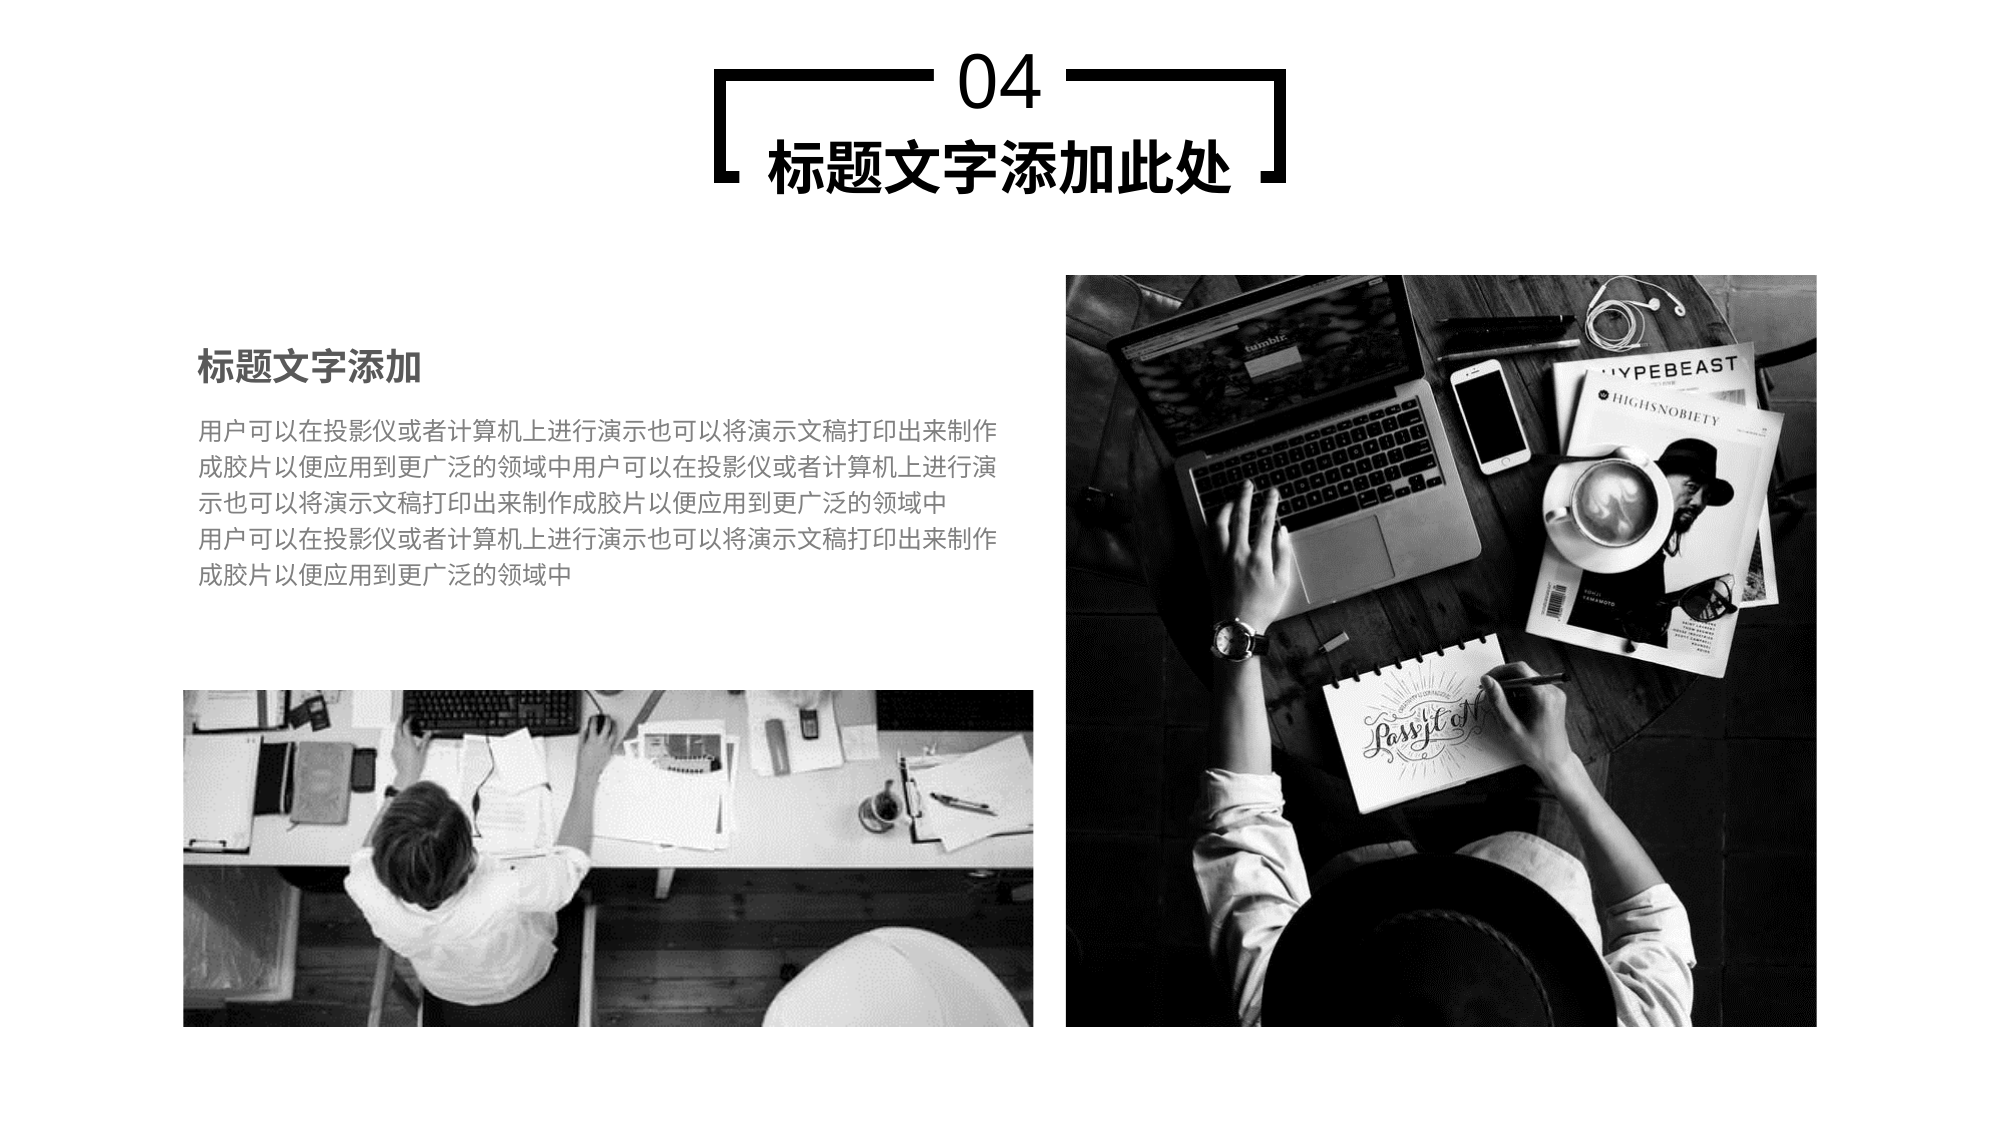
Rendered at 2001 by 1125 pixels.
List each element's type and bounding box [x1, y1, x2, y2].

text_box [183, 326, 1034, 597]
picture [183, 690, 1034, 1027]
picture [1065, 275, 1817, 1027]
text_box [719, 26, 1280, 210]
